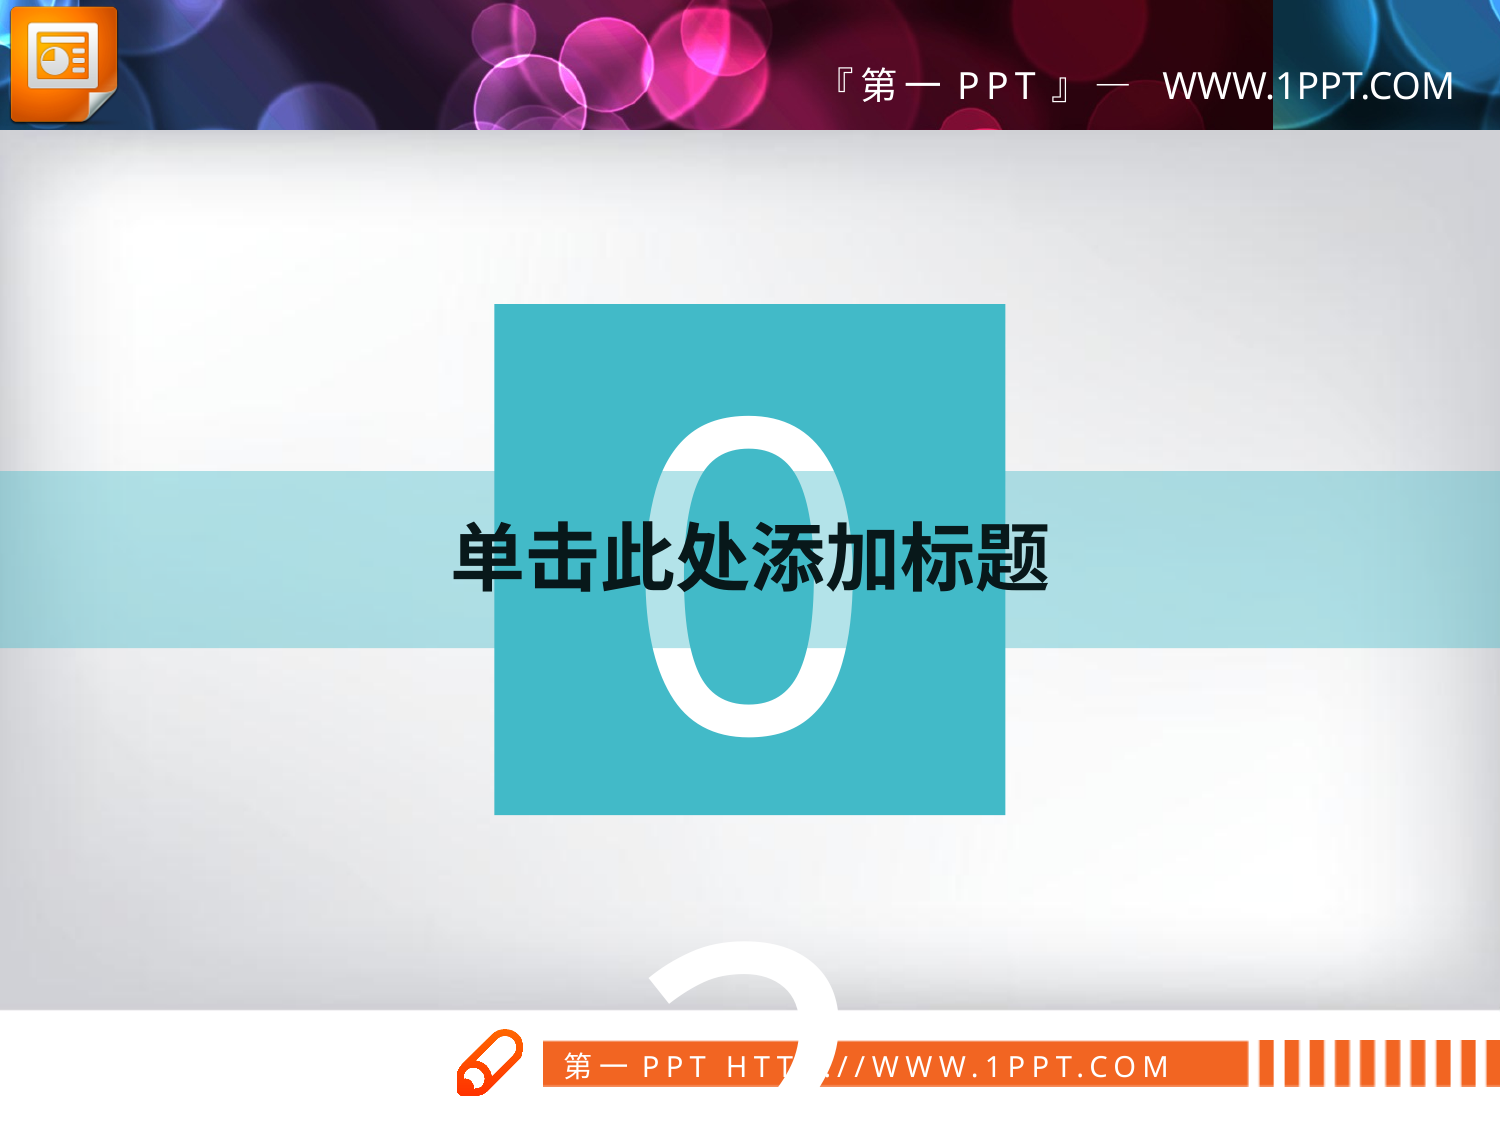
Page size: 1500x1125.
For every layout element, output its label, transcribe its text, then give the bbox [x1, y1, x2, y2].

picture [0, 649, 494, 1012]
text_box 单击此处添加标题 [316, 513, 1184, 609]
text_box [0, 471, 1500, 649]
picture [1006, 649, 1500, 1012]
picture [1006, 1040, 1500, 1087]
text_box 02 [494, 288, 1006, 471]
text_box 02 [494, 649, 1006, 1125]
picture [0, 0, 1500, 471]
